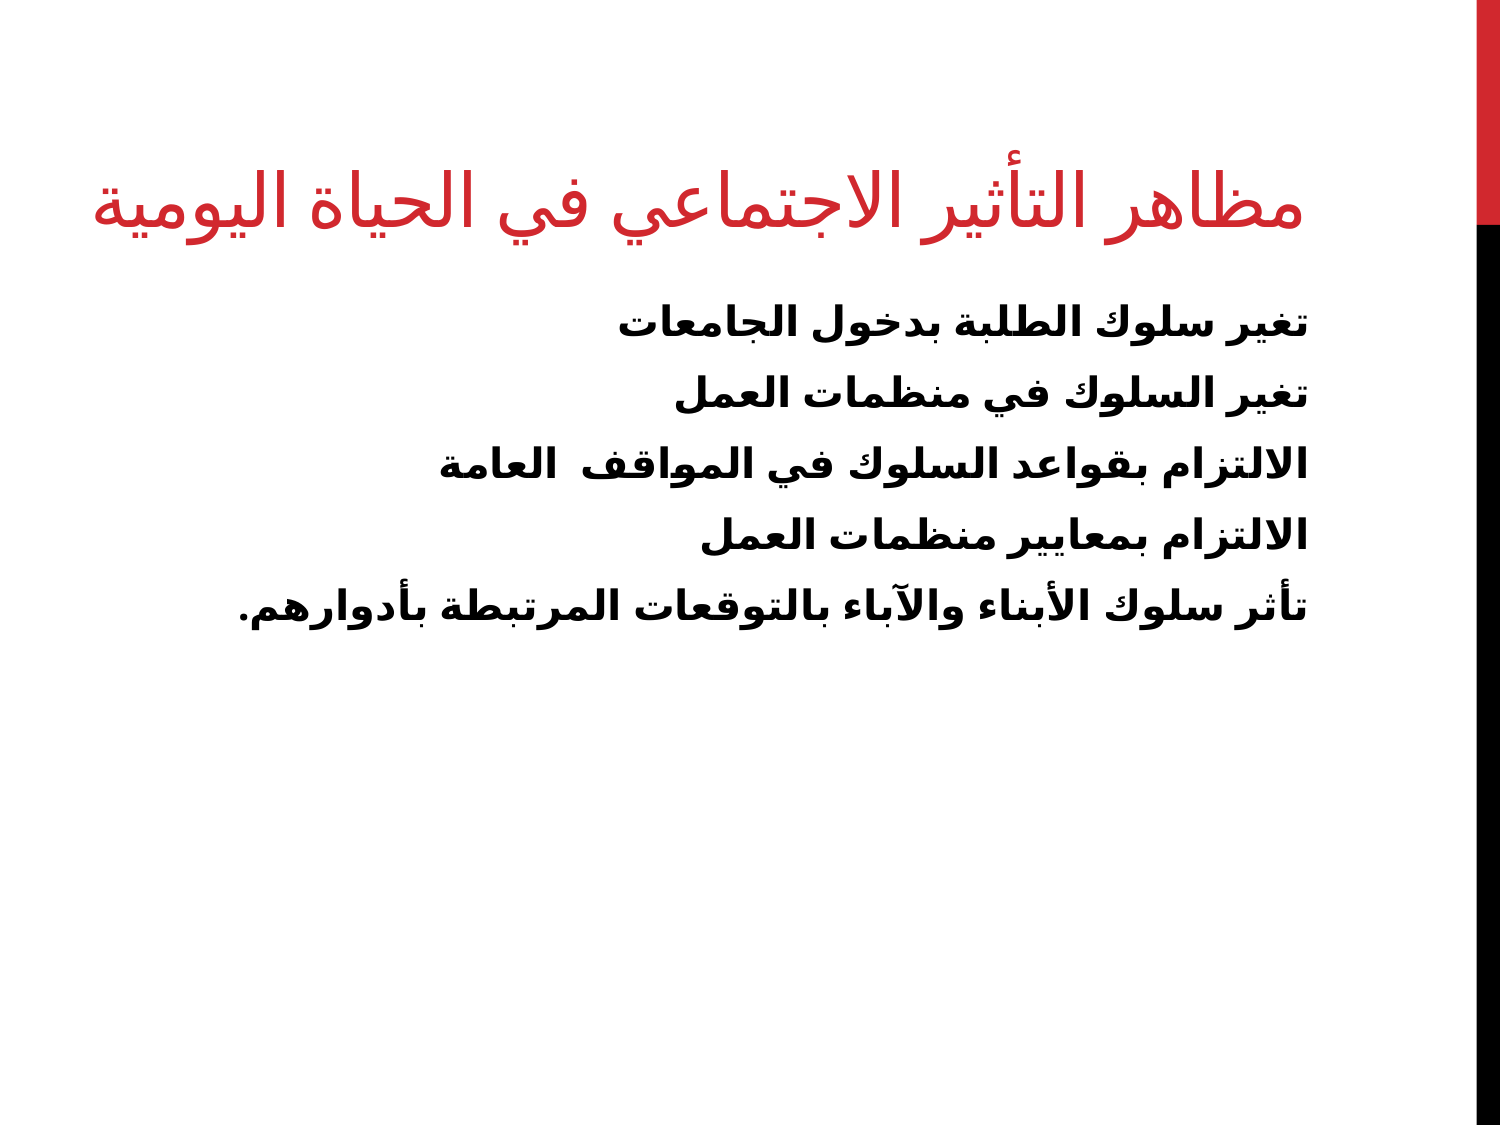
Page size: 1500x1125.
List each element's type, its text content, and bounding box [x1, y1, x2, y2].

title مظاهر التأثير الاجتماعي في الحياة اليومية [75, 25, 1365, 250]
list تغير سلوك الطلبة بدخول الجامعات تغير السلوك في منظمات العمل الالتزام بقواعد السلوك في المواقف العامة الالتزام بمعايير منظمات العمل تأثر سلوك الأبناء والآباء بالتوقعات المرتبطة بأدوارهم. [75, 287, 1325, 1005]
